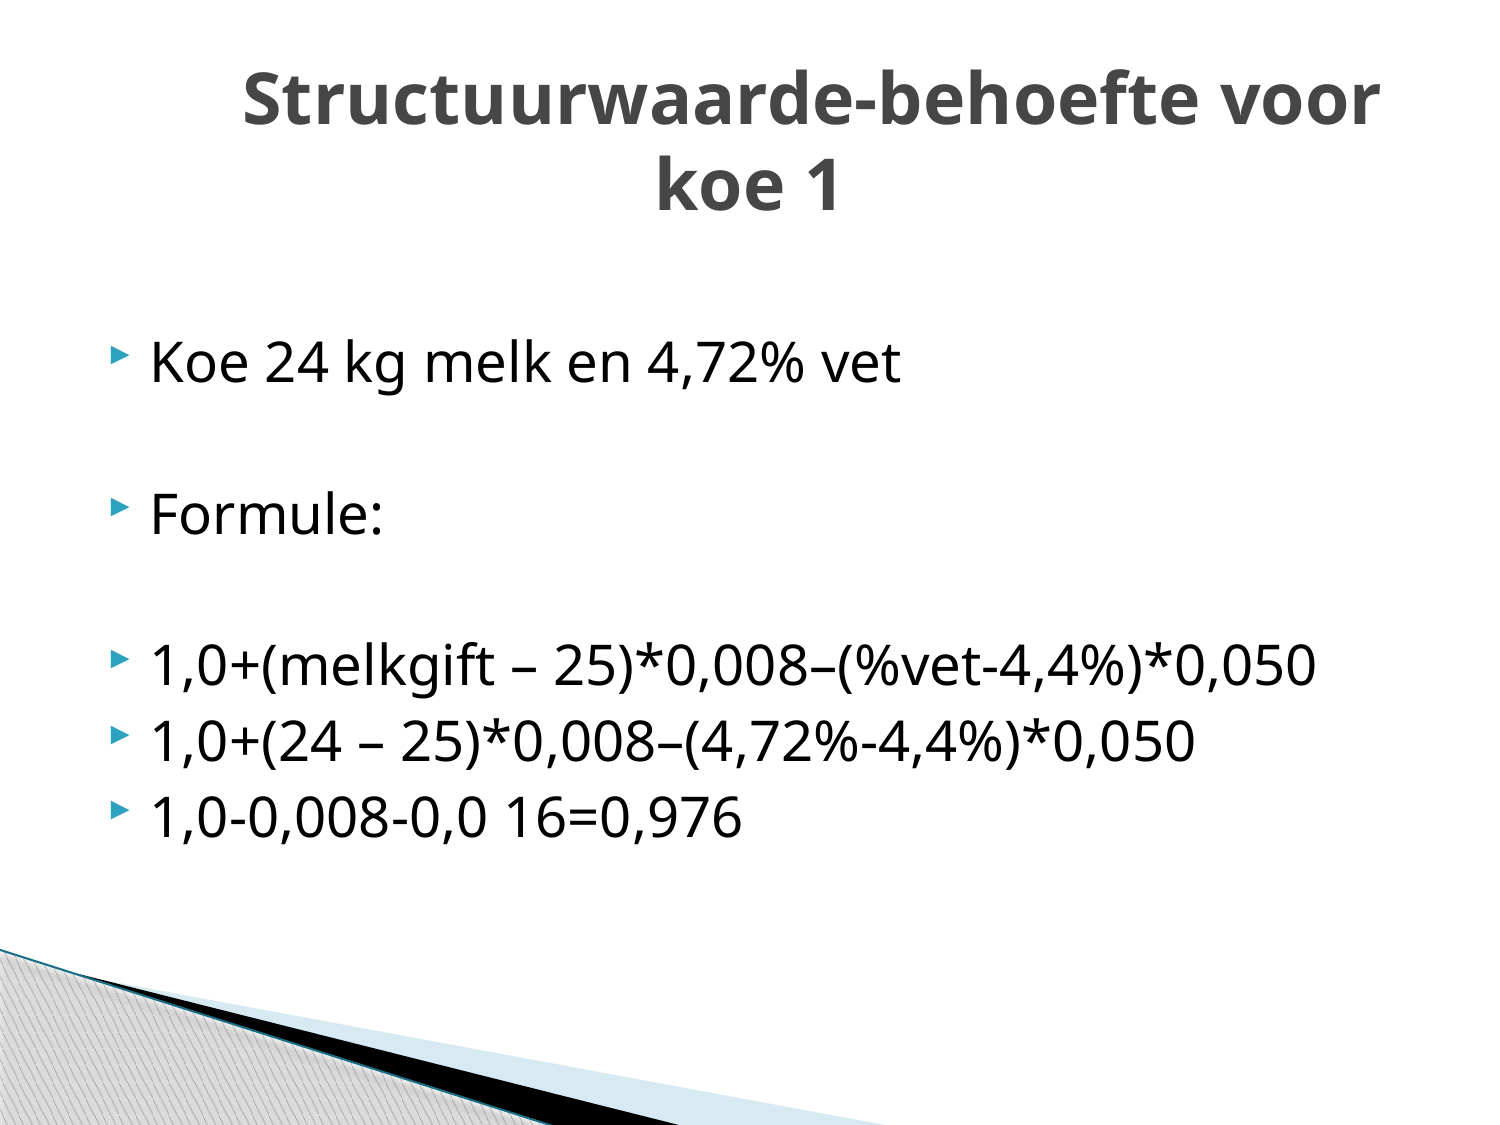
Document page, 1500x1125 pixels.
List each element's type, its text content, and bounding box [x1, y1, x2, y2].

list Koe 24 kg melk en 4,72% vet Formule: 1,0+(melkgift – 25)*0,008–(%vet-4,4%)*0,050 1,0+(24 – 25)*0,008–(4,72%-4,4%)*0,050 1,0-0,008-0,0 16=0,976 [75, 243, 1425, 986]
title Structuurwaarde-behoefte voor koe 1 [75, 45, 1425, 233]
